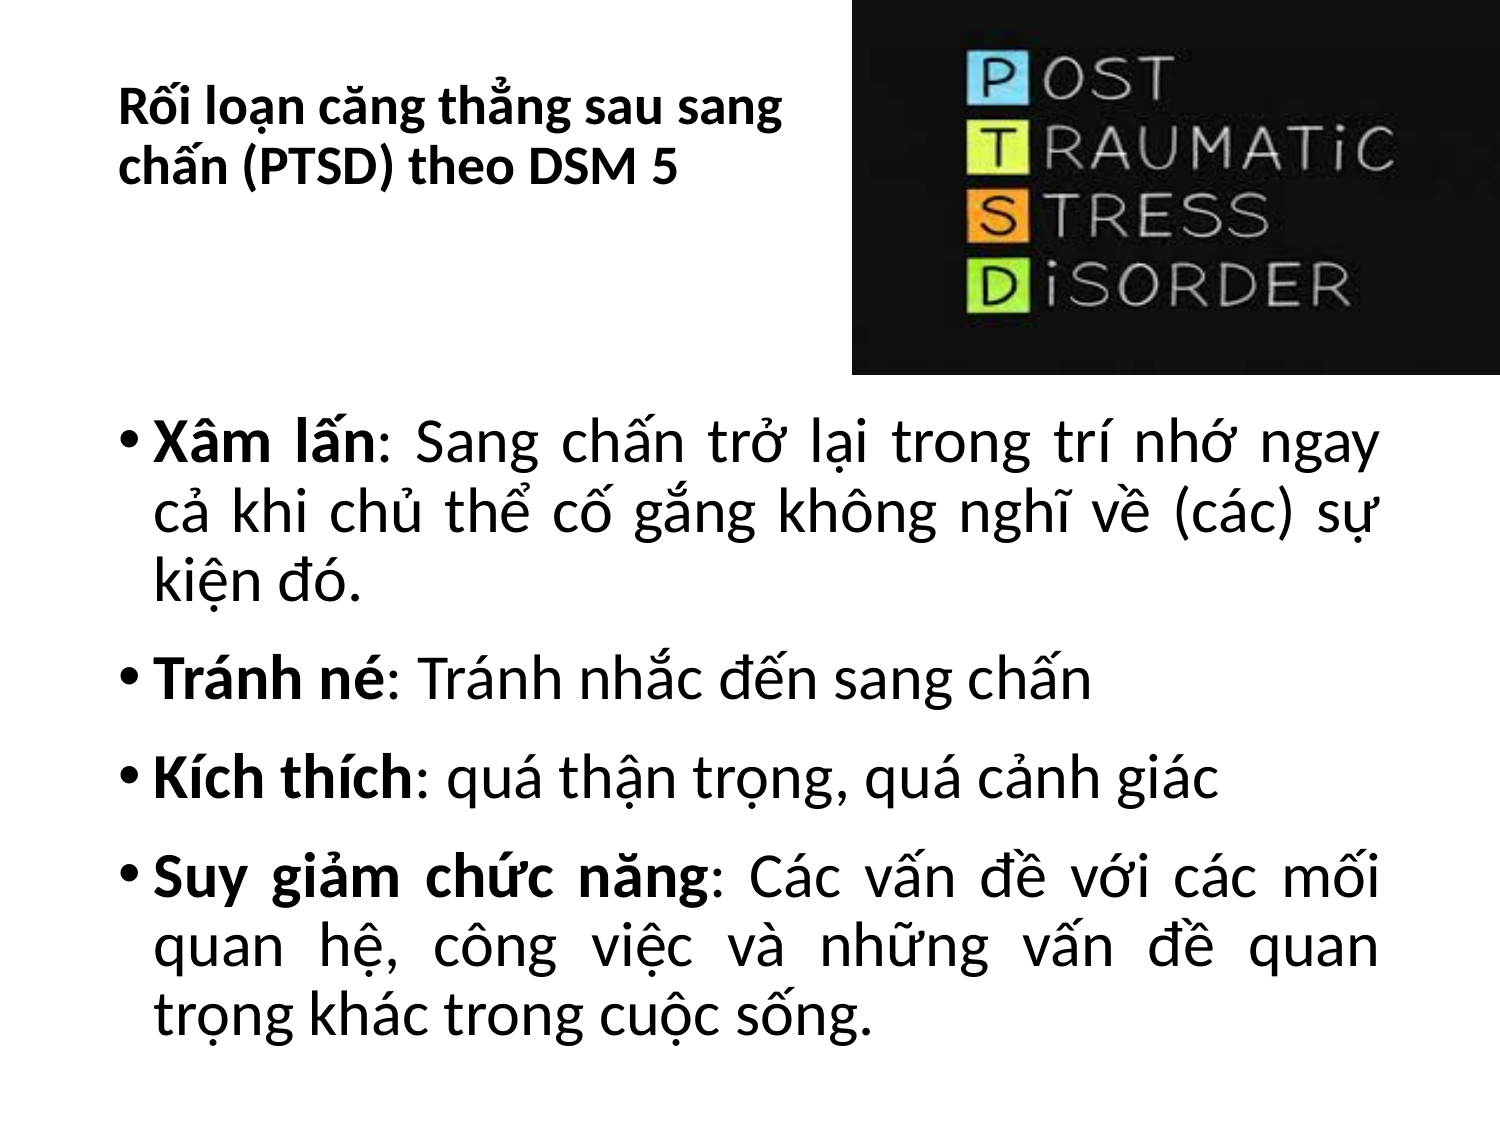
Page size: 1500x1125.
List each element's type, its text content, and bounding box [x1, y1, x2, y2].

list Xâm lấn: Sang chấn trở lại trong trí nhớ ngay cả khi chủ thể cố gắng không nghĩ về (các) sự kiện đó. Tránh né: Tránh nhắc đến sang chấn Kích thích: quá thận trọng, quá cảnh giác Suy giảm chức năng: Các vấn đề với các mối quan hệ, công việc và những vấn đề quan trọng khác trong cuộc sống. [103, 399, 1397, 1066]
picture [852, 0, 1500, 375]
title Rối loạn căng thẳng sau sang chấn (PTSD) theo DSM 5 [103, 59, 813, 213]
